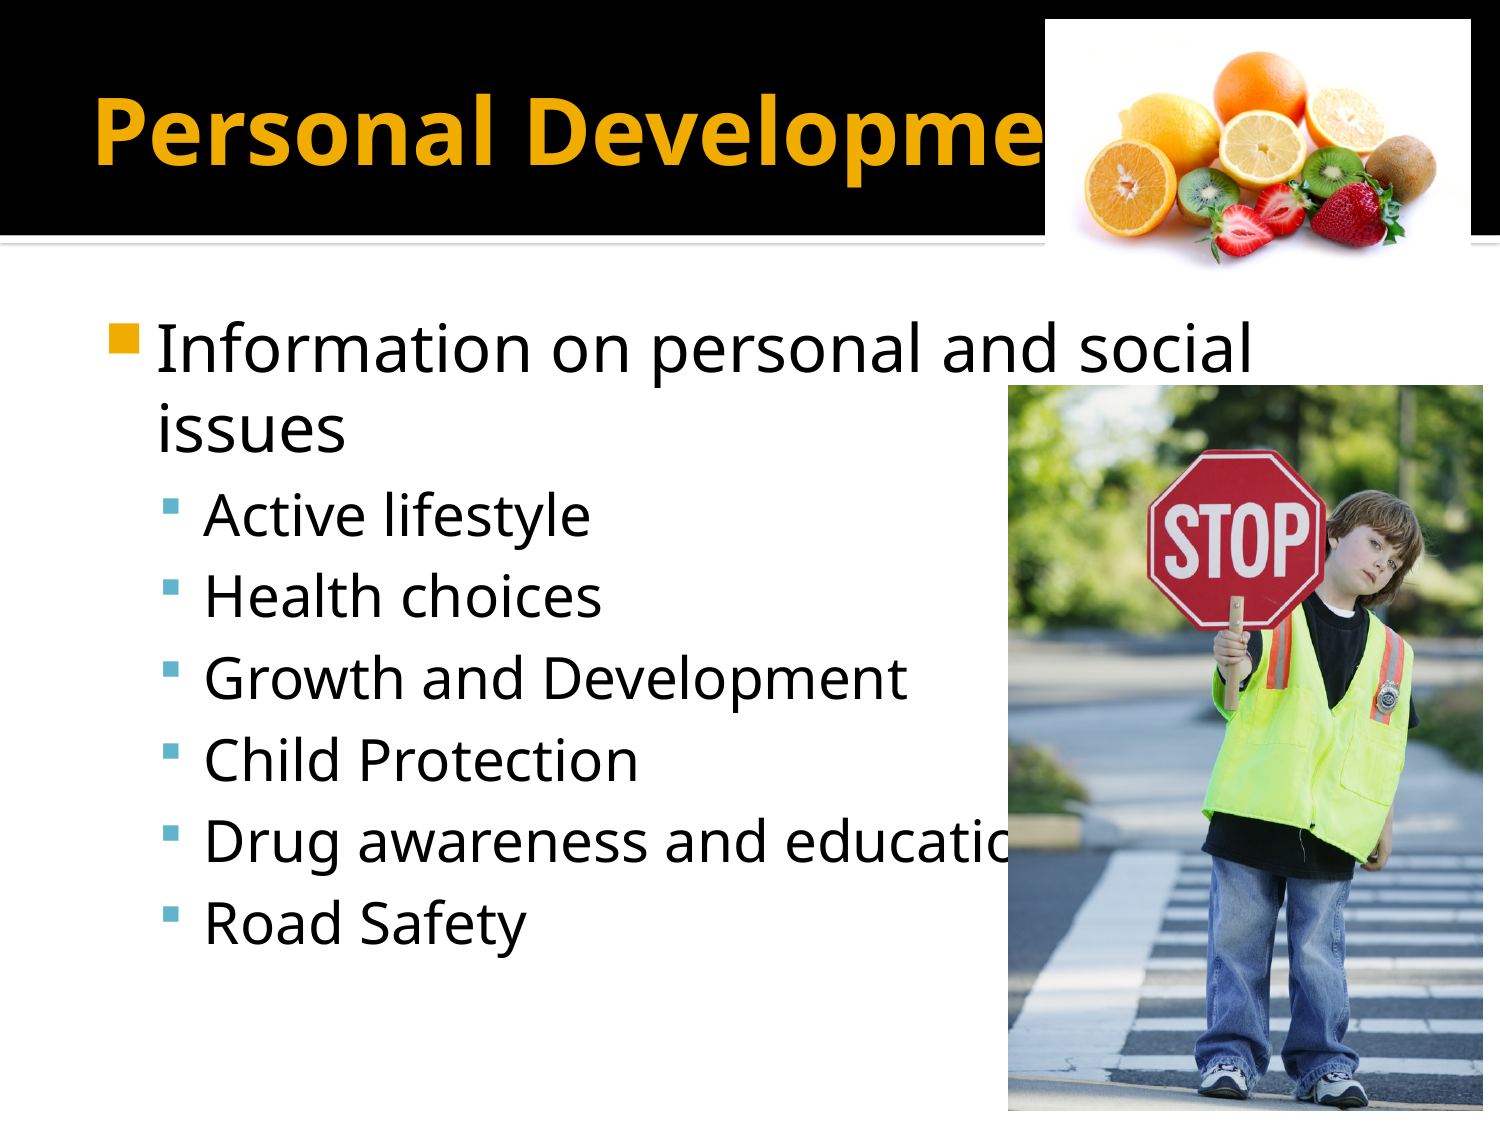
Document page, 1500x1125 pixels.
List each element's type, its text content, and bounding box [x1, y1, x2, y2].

picture [1045, 19, 1471, 304]
title Personal Development [75, 25, 1040, 231]
picture [1008, 385, 1483, 1111]
list Information on personal and social issues Active lifestyle Health choices Growth and Development Child Protection Drug awareness and education Road Safety [75, 291, 1425, 1050]
